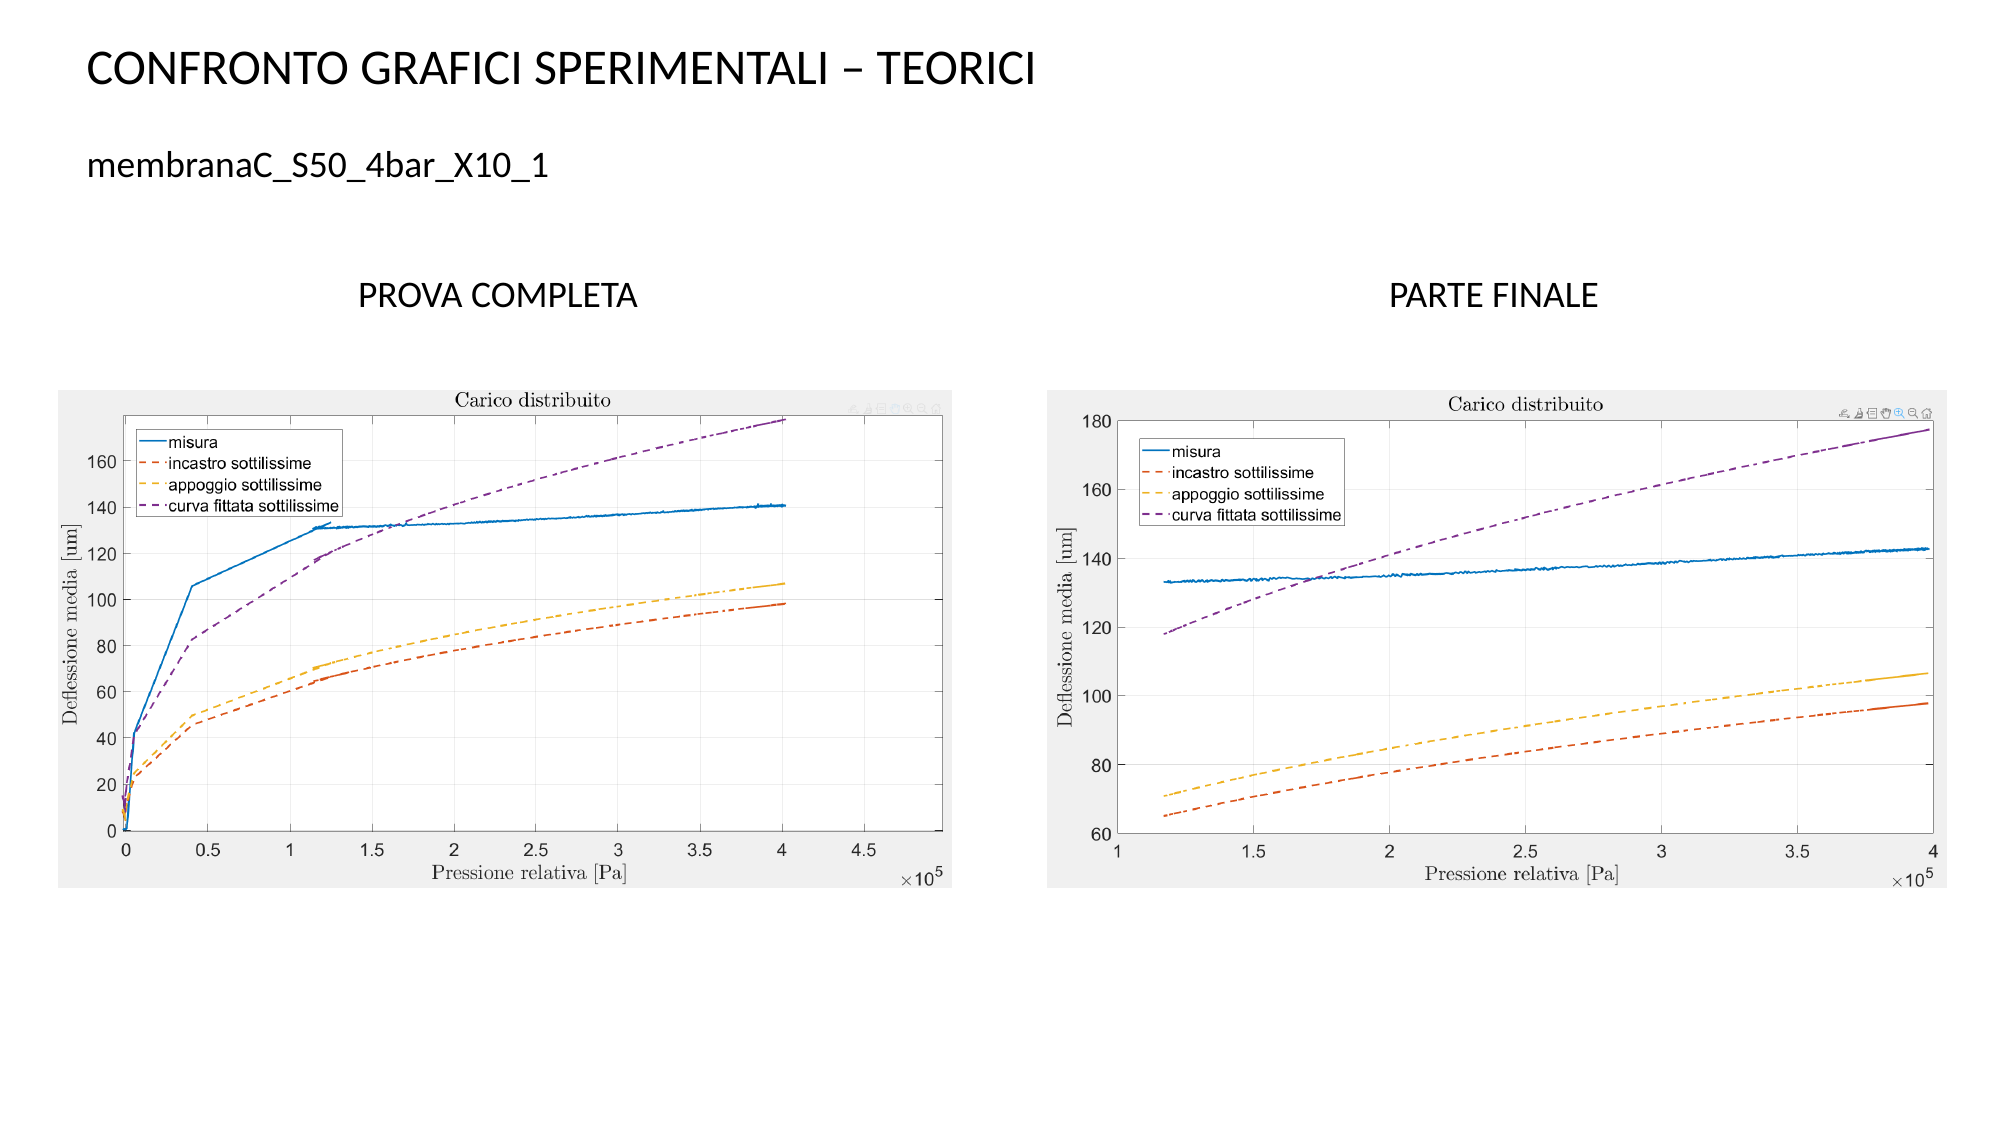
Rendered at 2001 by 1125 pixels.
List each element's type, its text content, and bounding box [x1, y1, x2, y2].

picture [1047, 390, 1947, 888]
picture [58, 390, 952, 888]
text_box PARTE FINALE [1374, 262, 1618, 323]
text_box PROVA COMPLETA [343, 262, 665, 322]
text_box CONFRONTO GRAFICI SPERIMENTALI – TEORICI membranaC_S50_4bar_X10_1 [71, 27, 1182, 193]
